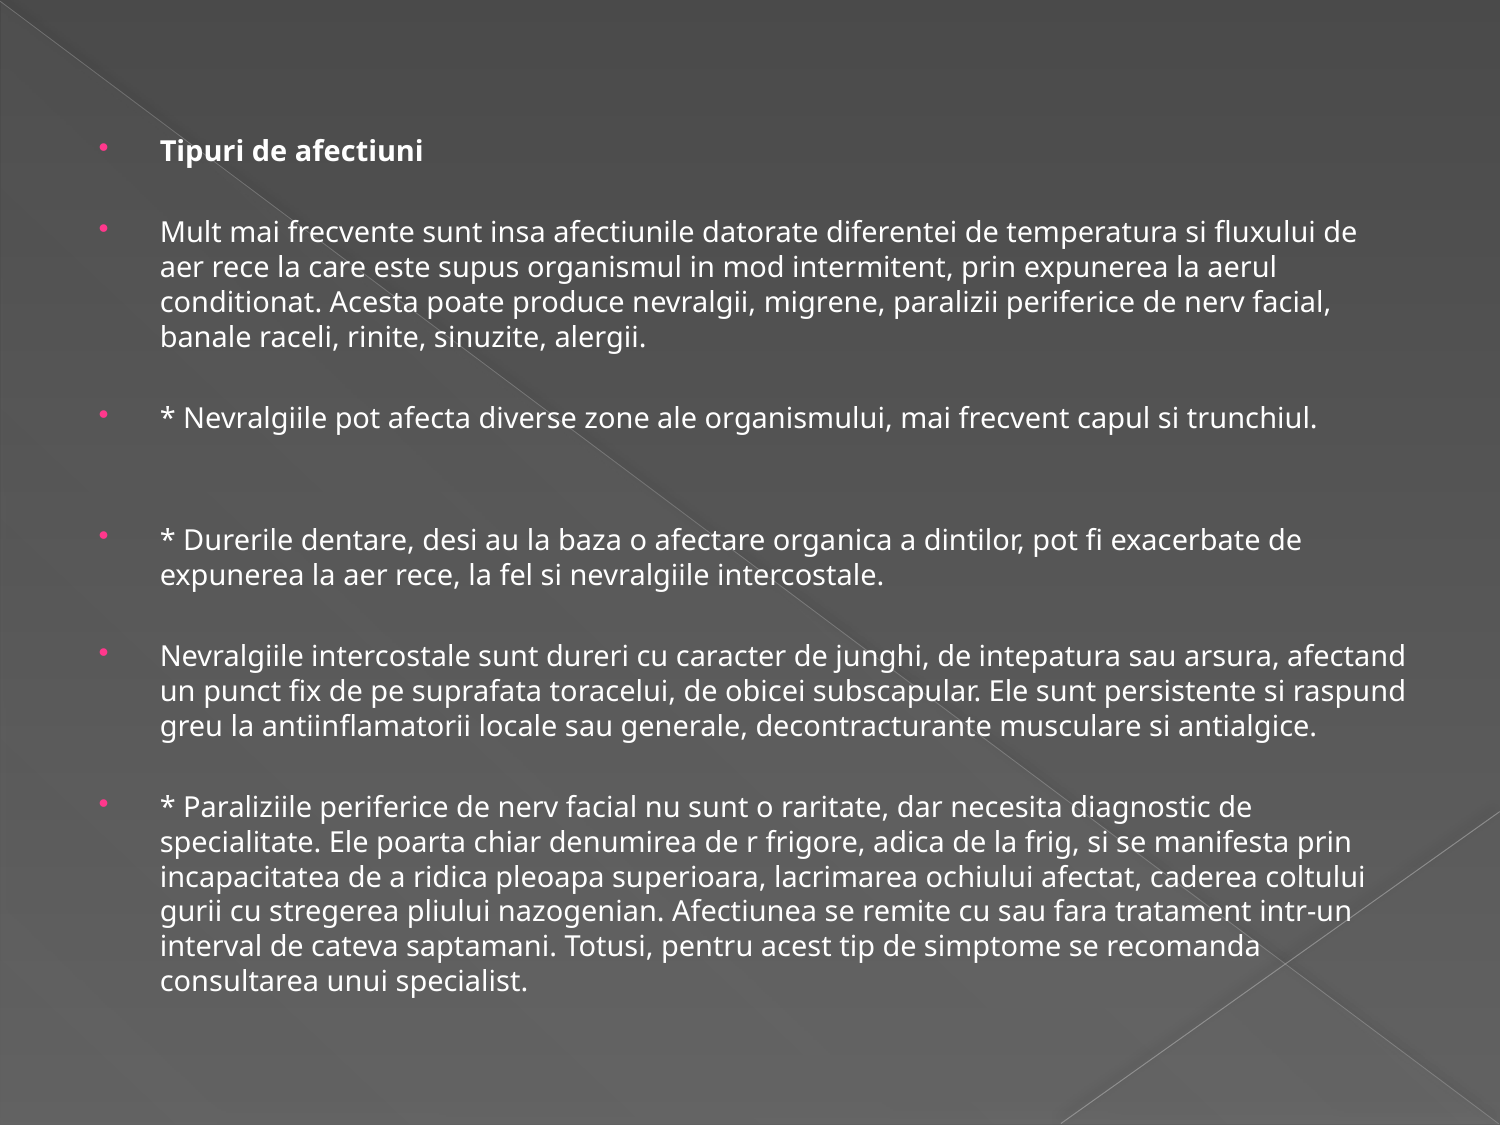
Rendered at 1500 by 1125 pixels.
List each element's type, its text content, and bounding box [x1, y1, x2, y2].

list Tipuri de afectiuni Mult mai frecvente sunt insa afectiunile datorate diferentei de temperatura si fluxului de aer rece la care este supus organismul in mod intermitent, prin expunerea la aerul conditionat. Acesta poate produce nevralgii, migrene, paralizii periferice de nerv facial, banale raceli, rinite, sinuzite, alergii. * Nevralgiile pot afecta diverse zone ale organismului, mai frecvent capul si trunchiul. * Durerile dentare, desi au la baza o afectare orga­nica a dintilor, pot fi exacerbate de expunerea la aer rece, la fel si nevralgiile intercostale. Nevralgiile intercostale sunt dureri cu caracter de junghi, de intepatura sau arsura, afectand un punct fix de pe suprafata toracelui, de obicei subscapular. Ele sunt persistente si raspund greu la antiinflamatorii locale sau generale, decontracturante musculare si antialgice. * Paraliziile periferice de nerv facial nu sunt o raritate, dar necesita diagnostic de specialitate. Ele poarta chiar denumirea de r frigore, adica de la frig, si se manifesta prin incapacitatea de a ridica pleoapa superioara, lacrimarea ochiului afectat, caderea coltului gurii cu stregerea pliului nazogenian. Afectiunea se remite cu sau fara tratament intr-un interval de cateva saptamani. Totusi, pentru acest tip de simptome se recomanda consultarea unui specialist. [75, 125, 1425, 1059]
